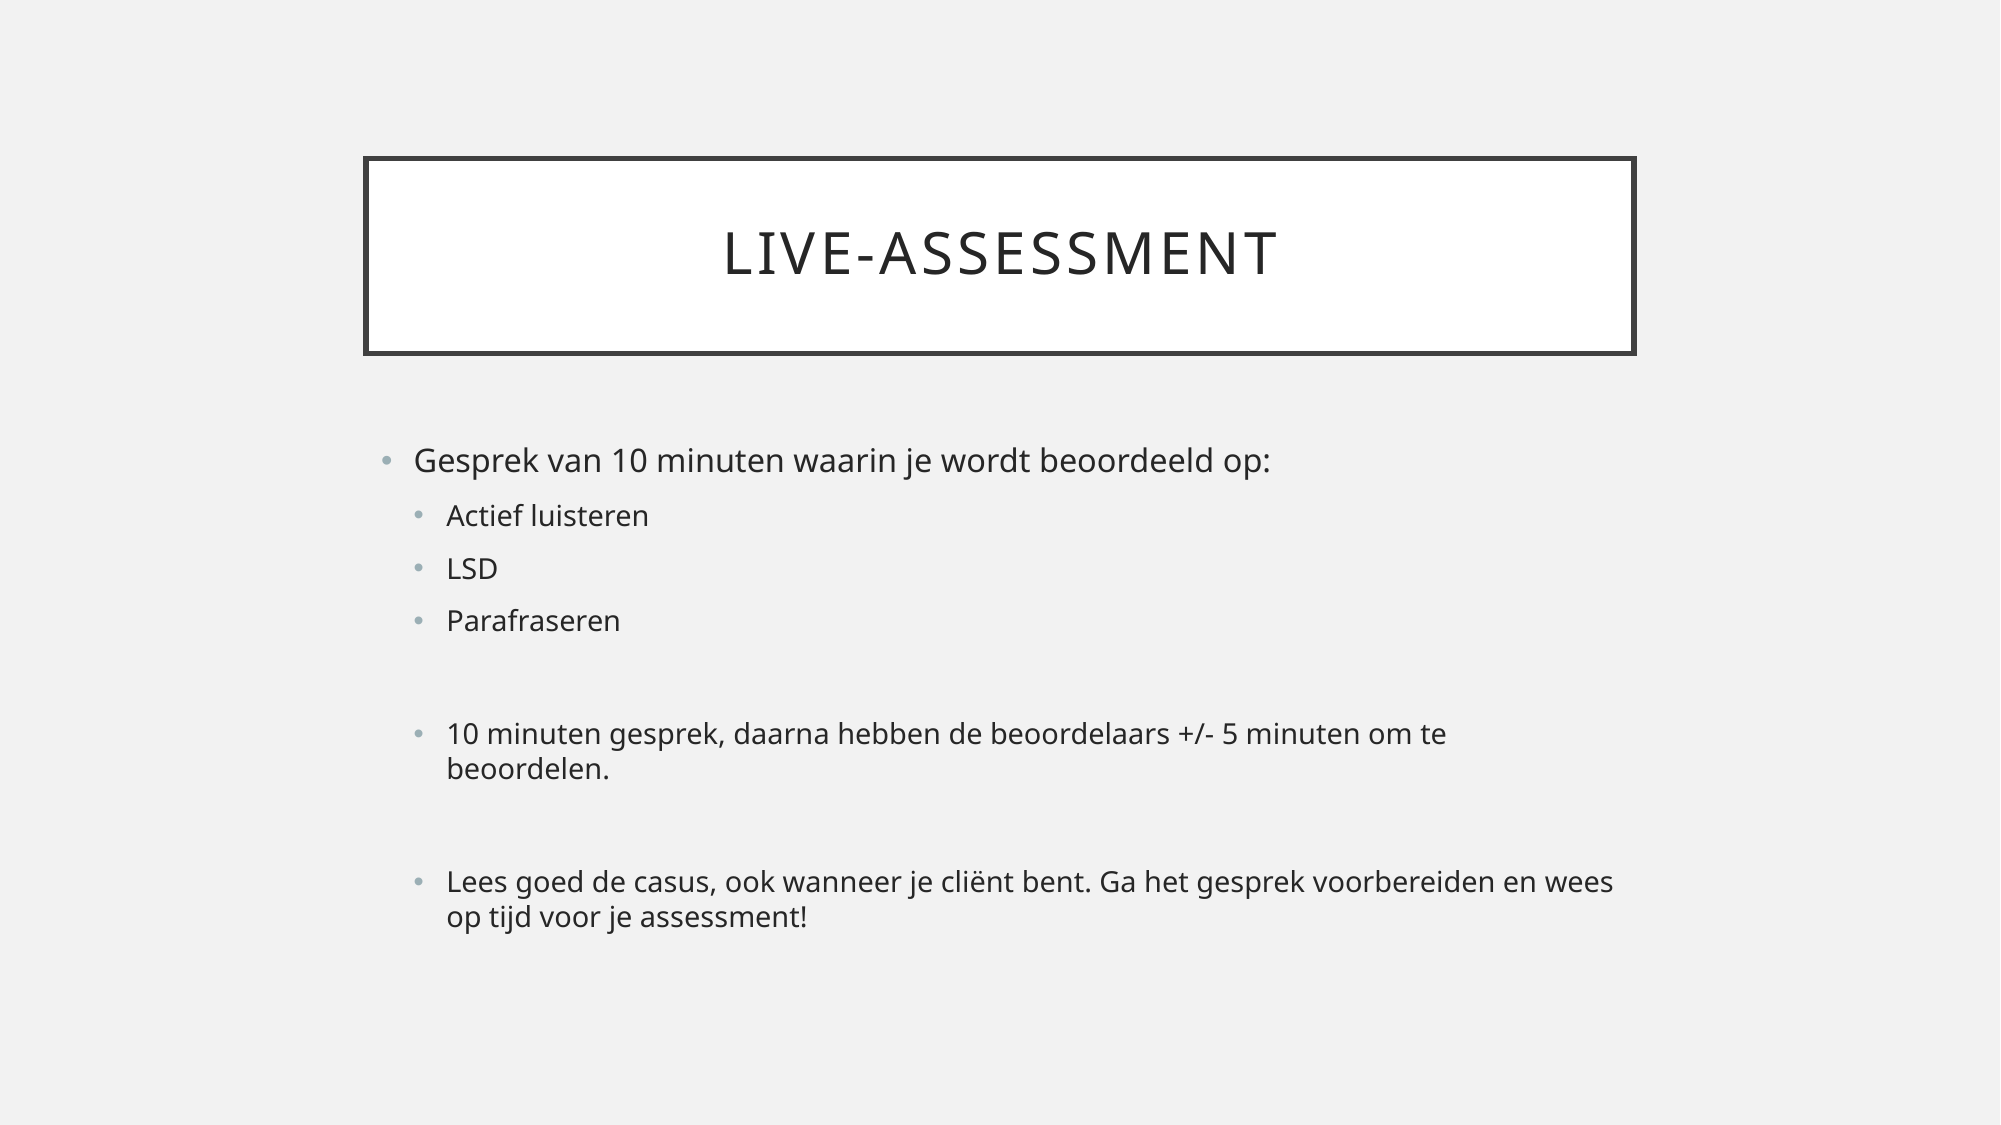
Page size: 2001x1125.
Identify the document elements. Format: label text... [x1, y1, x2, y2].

list Gesprek van 10 minuten waarin je wordt beoordeeld op: Actief luisteren LSD Parafraseren 10 minuten gesprek, daarna hebben de beoordelaars +/- 5 minuten om te beoordelen. Lees goed de casus, ook wanneer je cliënt bent. Ga het gesprek voorbereiden en wees op tijd voor je assessment! [366, 432, 1634, 942]
title Live-assessment [363, 156, 1637, 356]
